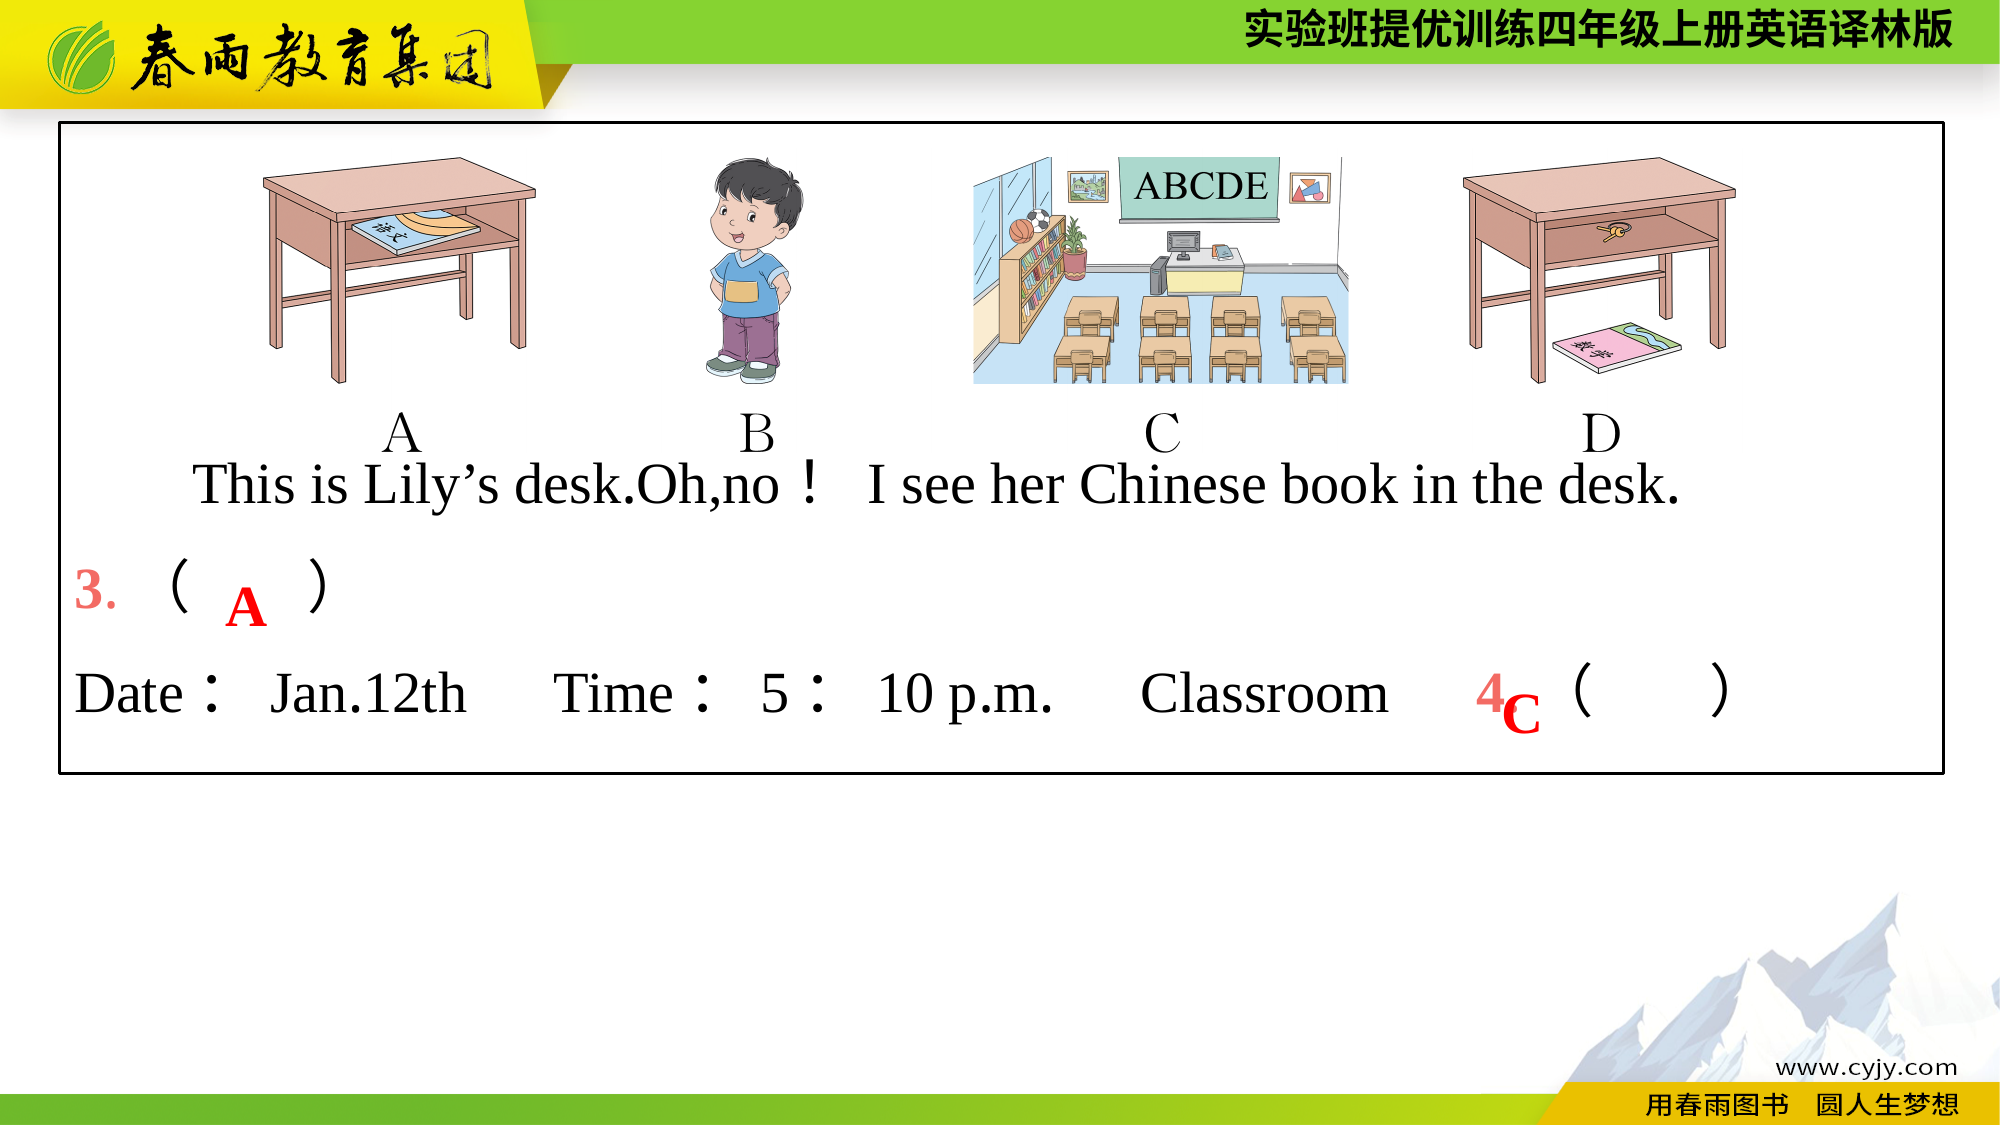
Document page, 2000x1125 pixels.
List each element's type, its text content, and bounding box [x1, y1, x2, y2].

list This is Lily’s desk.Oh,no！I see her Chinese book in the desk. 3.（ ） Date：Jan.12th Time：5：10 p.m. Classroom 4.（ ） [59, 122, 1944, 774]
text_box C [1486, 667, 1558, 753]
text_box A [210, 561, 283, 646]
picture [0, 0, 2000, 1125]
